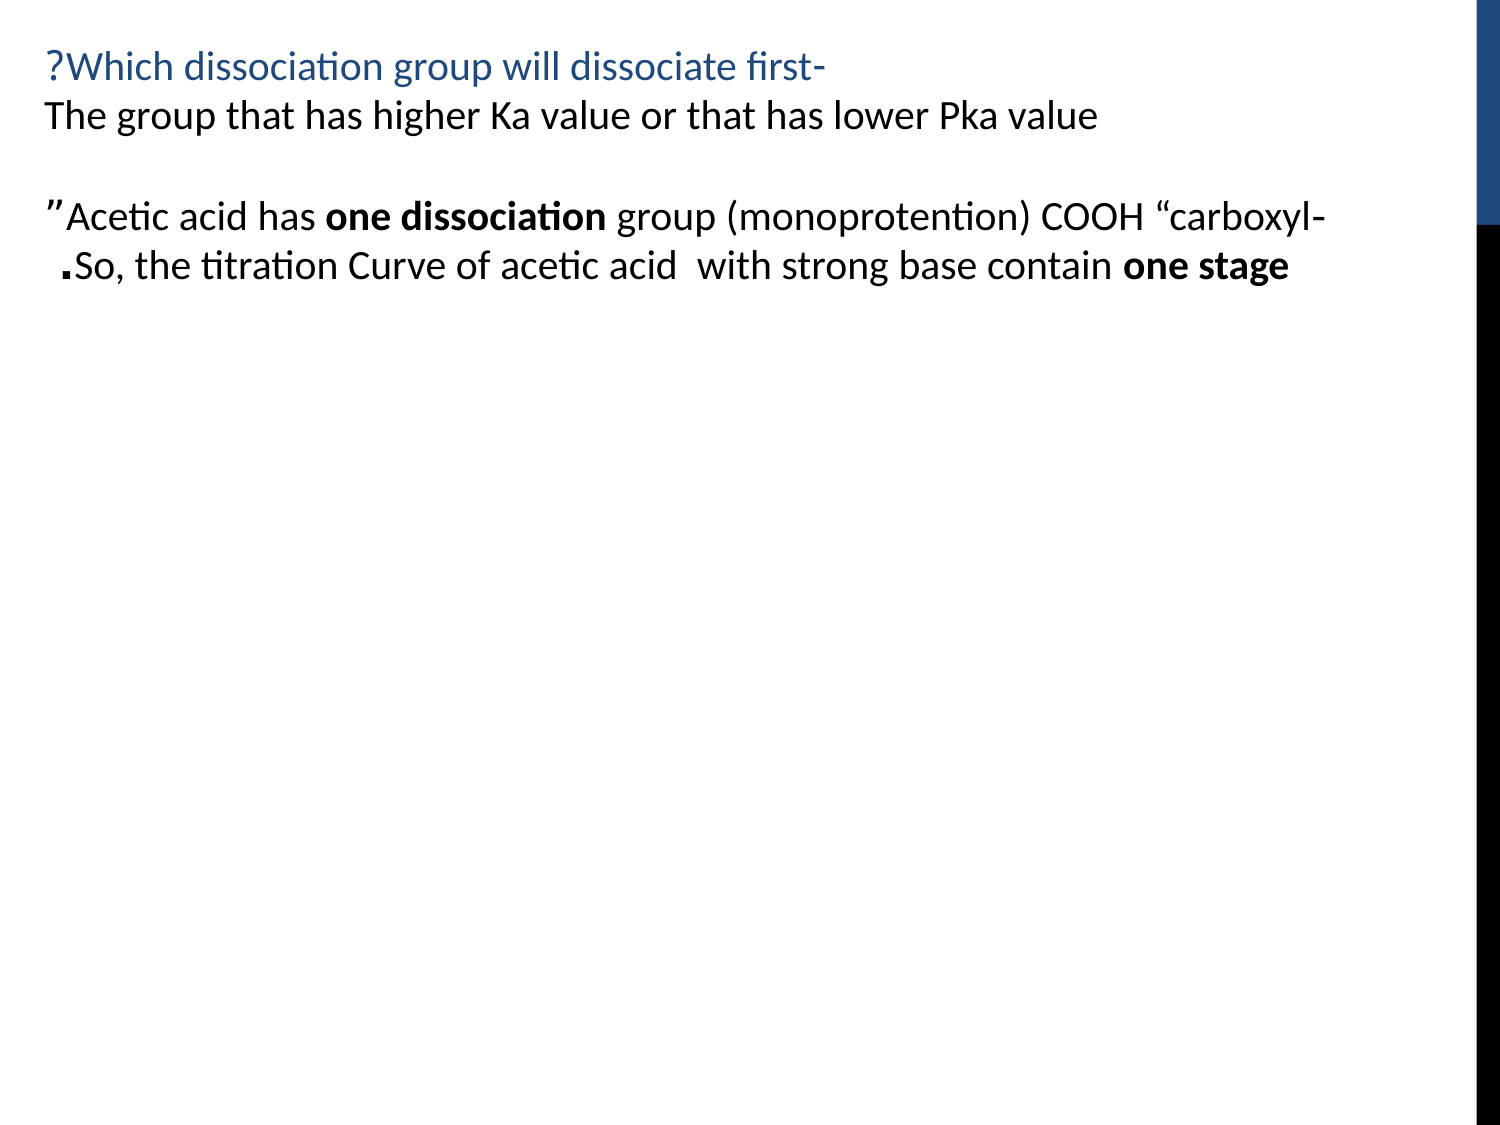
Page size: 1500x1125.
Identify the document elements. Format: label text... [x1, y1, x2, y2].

text_box -Which dissociation group will dissociate first? The group that has higher Ka value or that has lower Pka value -Acetic acid has one dissociation group (monoprotention) COOH “carboxyl” So, the titration Curve of acetic acid with strong base contain one stage. [29, 30, 1430, 296]
